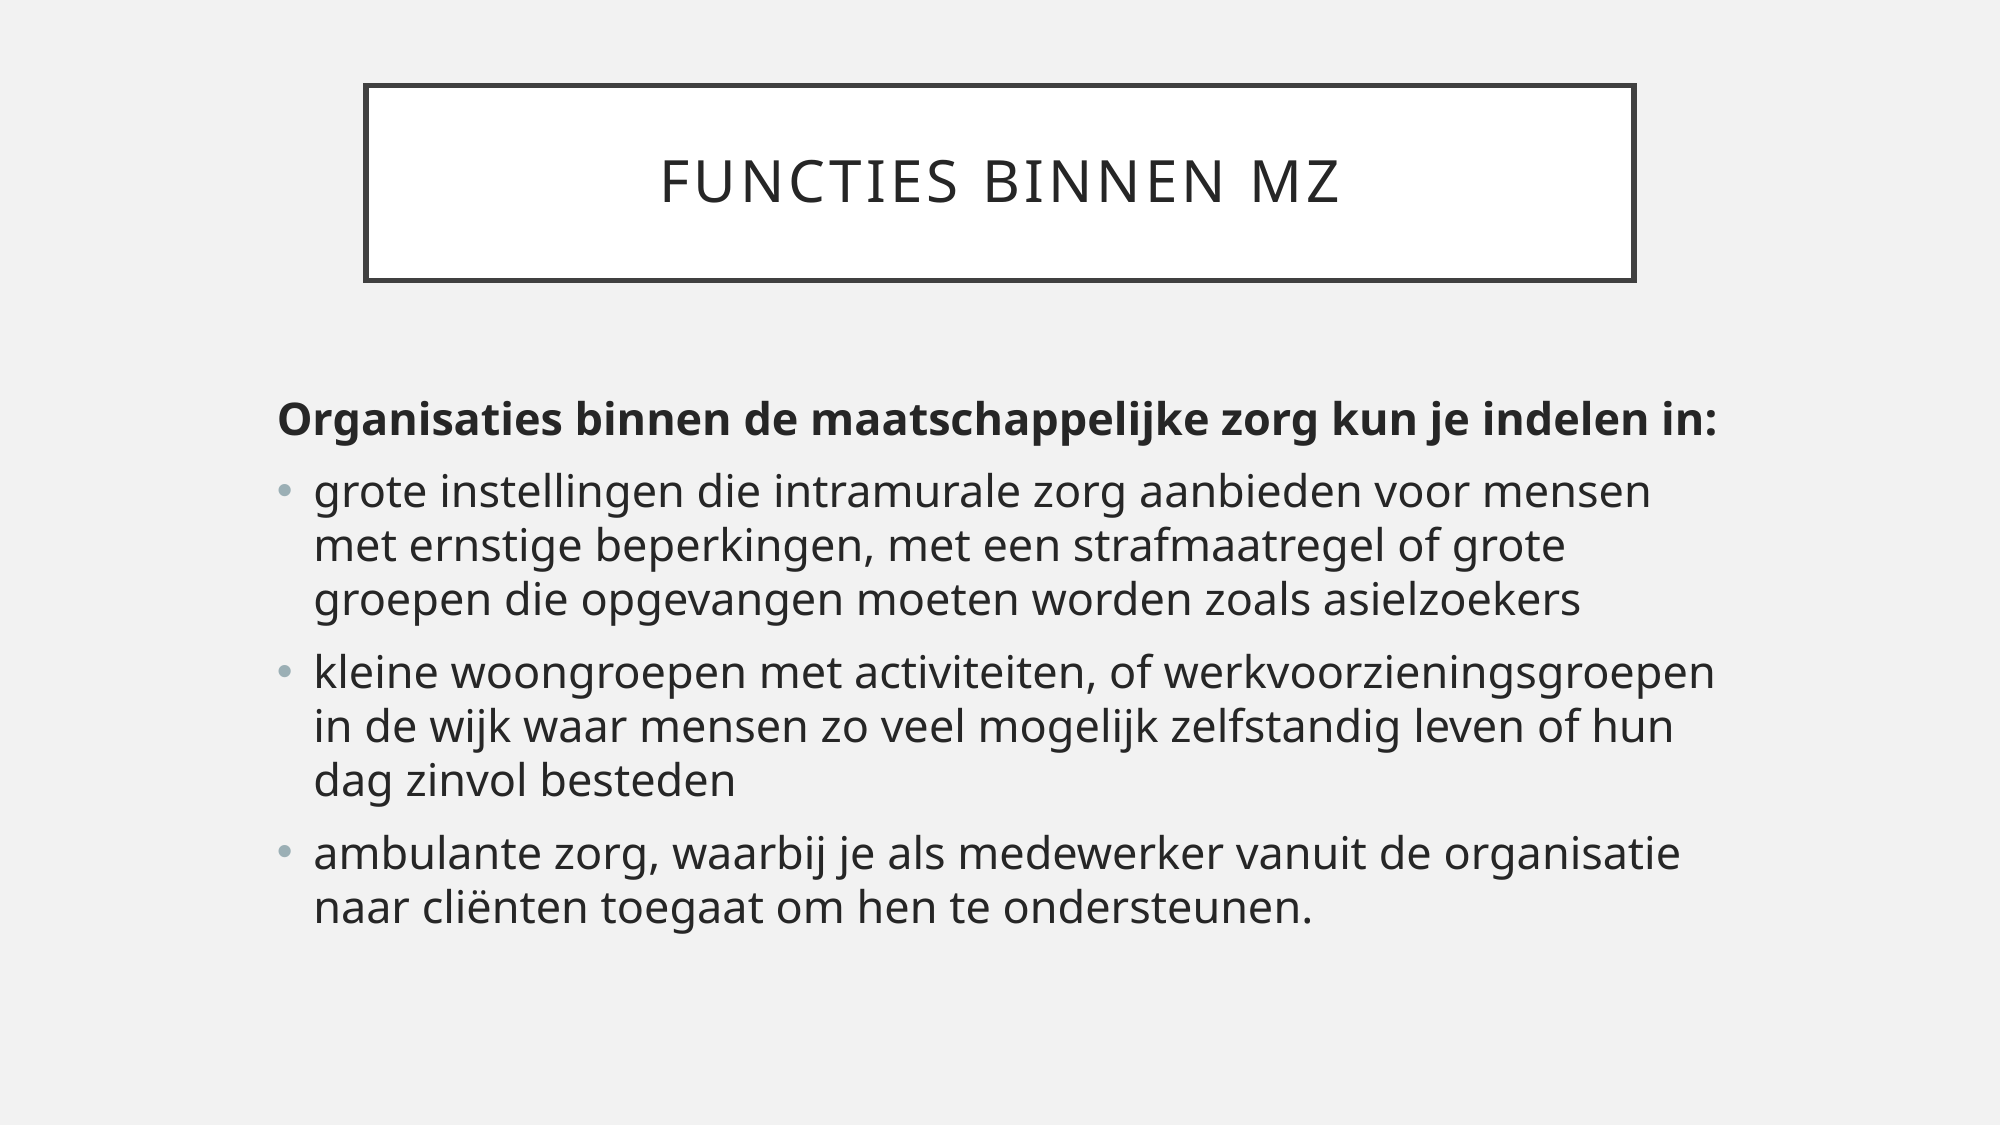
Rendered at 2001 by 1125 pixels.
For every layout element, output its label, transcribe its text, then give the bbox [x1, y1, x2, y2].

list Organisaties binnen de maatschappelijke zorg kun je indelen in: grote instellingen die intramurale zorg aanbieden voor mensen met ernstige beperkingen, met een strafmaatregel of grote groepen die opgevangen moeten worden zoals asielzoekers kleine woongroepen met activiteiten, of werkvoorzieningsgroepen in de wijk waar mensen zo veel mogelijk zelfstandig leven of hun dag zinvol besteden ambulante zorg, waarbij je als medewerker vanuit de organisatie naar cliënten toegaat om hen te ondersteunen. [261, 382, 1739, 990]
title Functies binnen mz [363, 83, 1637, 283]
